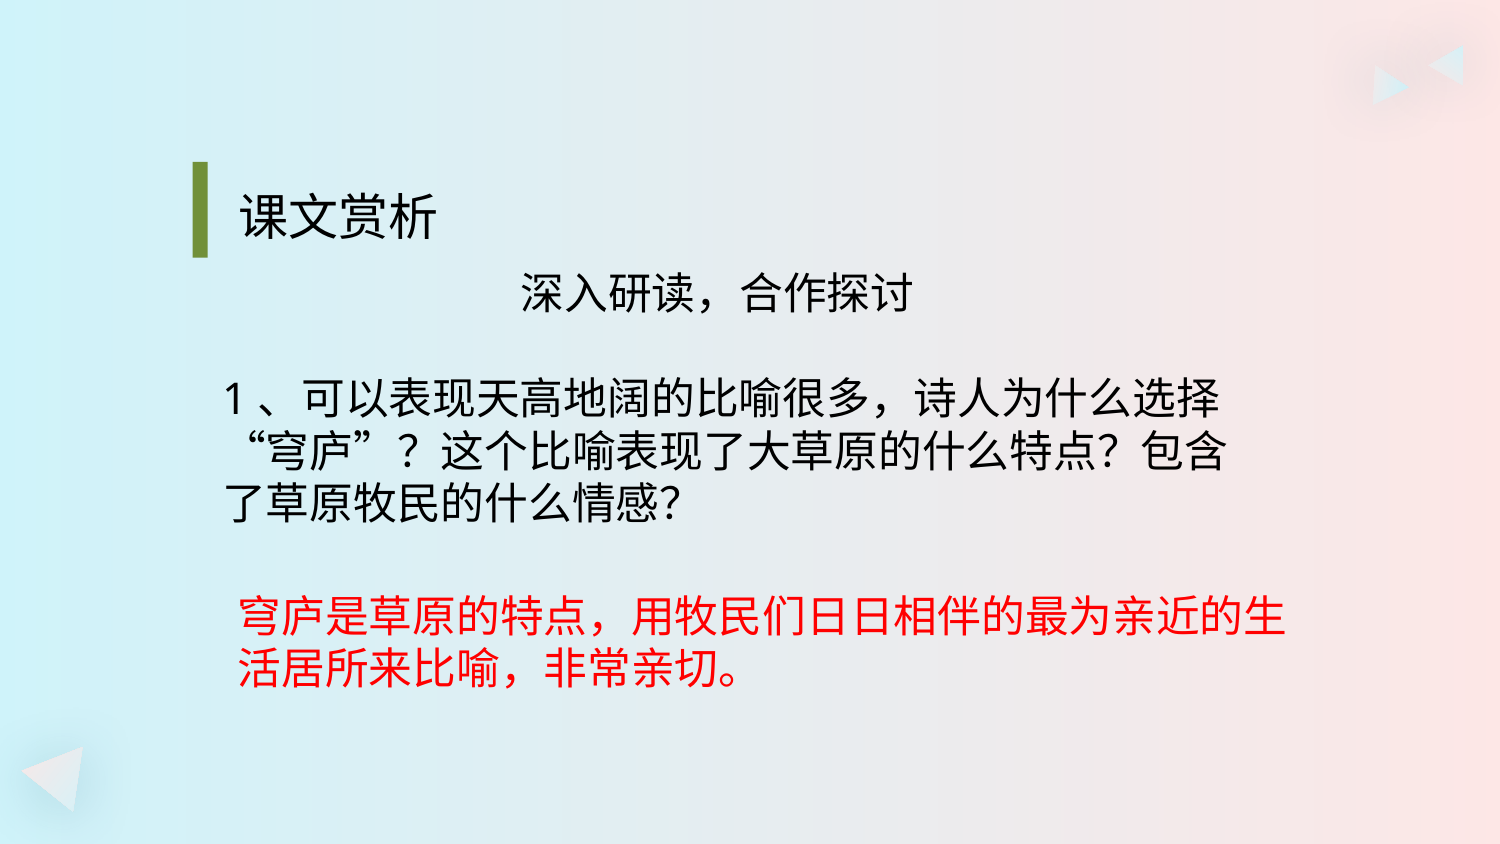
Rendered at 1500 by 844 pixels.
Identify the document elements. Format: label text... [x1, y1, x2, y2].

text_box 课文赏析 [227, 167, 506, 251]
text_box [192, 161, 209, 259]
text_box 深入研读，合作探讨 [509, 259, 947, 324]
text_box 1、可以表现天高地阔的比喻很多，诗人为什么选择“穹庐”？这个比喻表现了大草原的什么特点？包含了草原牧民的什么情感？ [210, 365, 1245, 534]
text_box 穹庐是草原的特点，用牧民们日日相伴的最为亲近的生活居所来比喻，非常亲切。 [226, 582, 1313, 774]
